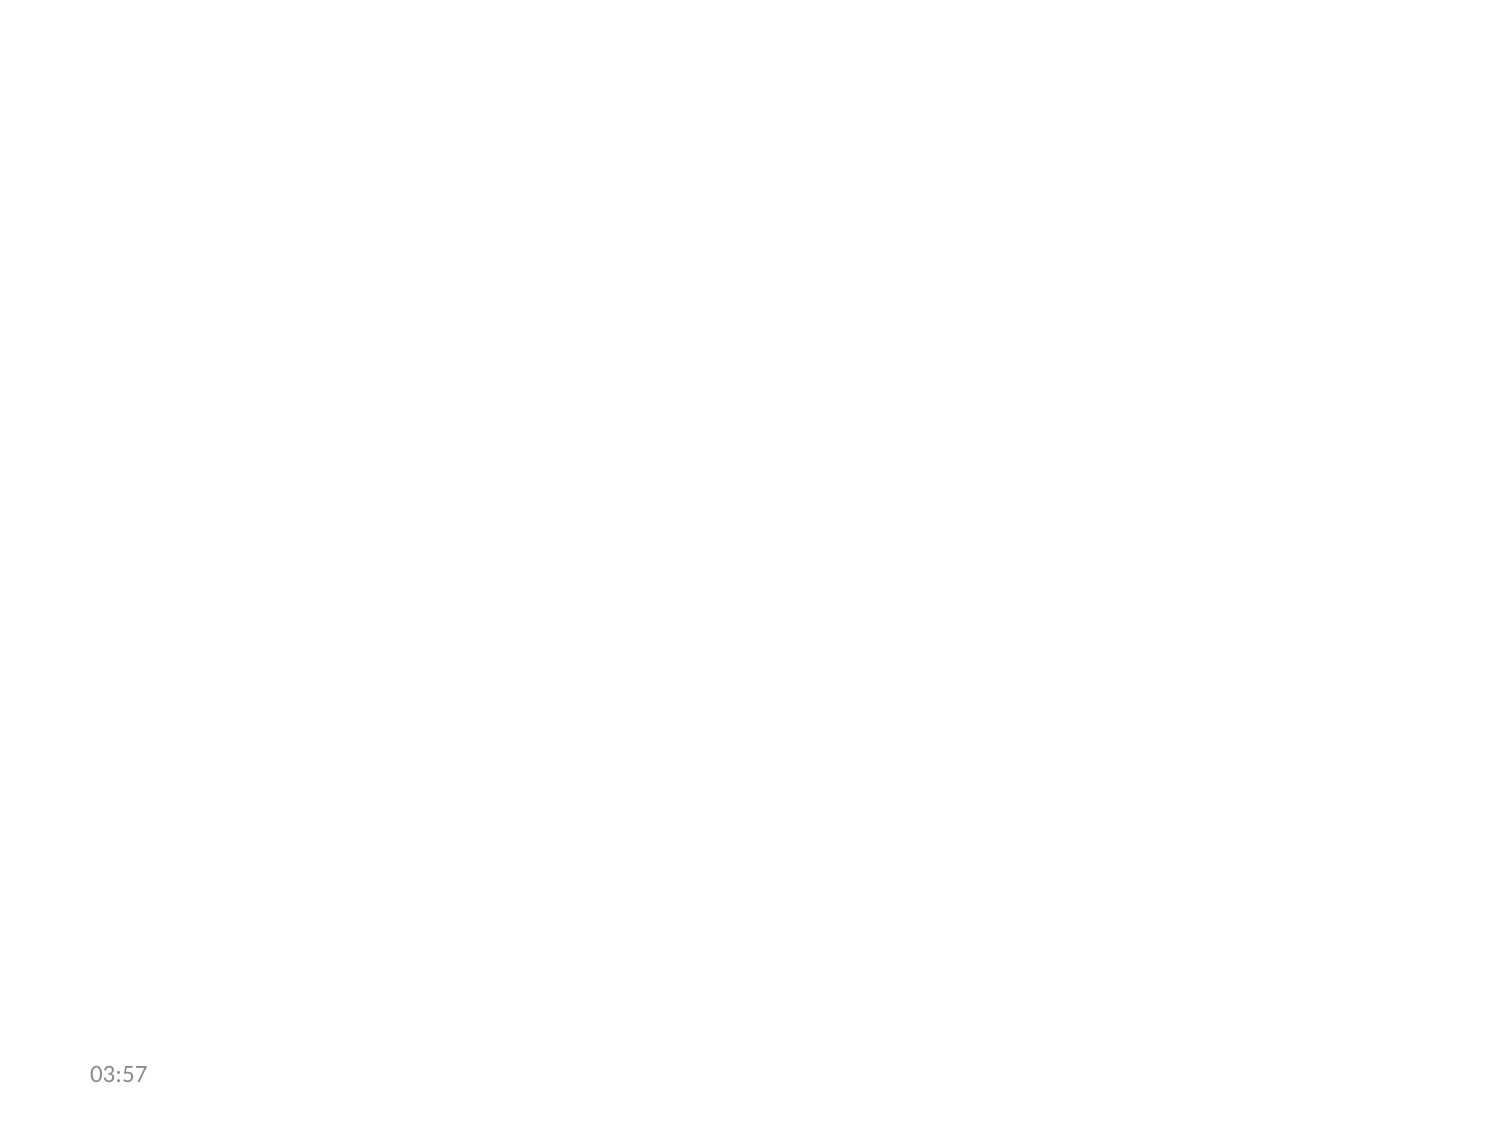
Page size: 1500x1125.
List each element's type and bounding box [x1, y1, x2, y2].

slide_number [75, 1042, 425, 1103]
